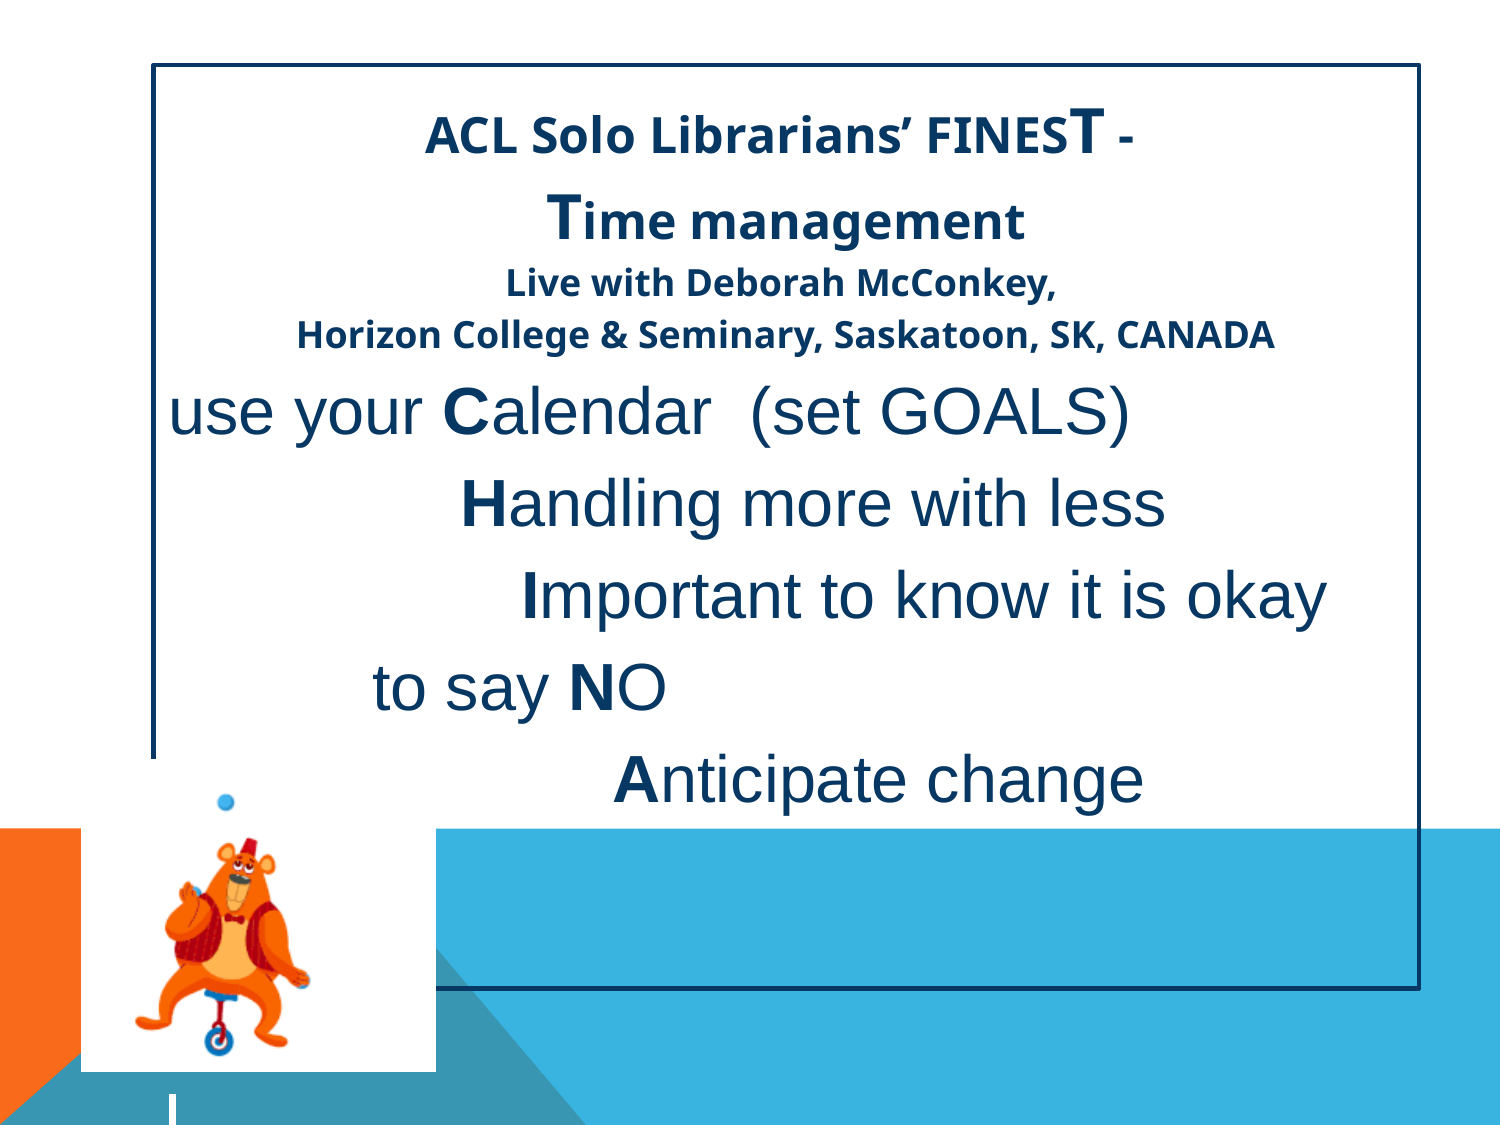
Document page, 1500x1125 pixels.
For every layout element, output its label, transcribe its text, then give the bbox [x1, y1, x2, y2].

picture [80, 758, 436, 1072]
text_box ACL Solo Librarians’ FINEST - Time management Live with Deborah McConkey, Horizon College & Seminary, Saskatoon, SK, CANADA use your Calendar (set GOALS) Handling more with less Important to know it is okay to say NO Anticipate change [153, 65, 1420, 989]
